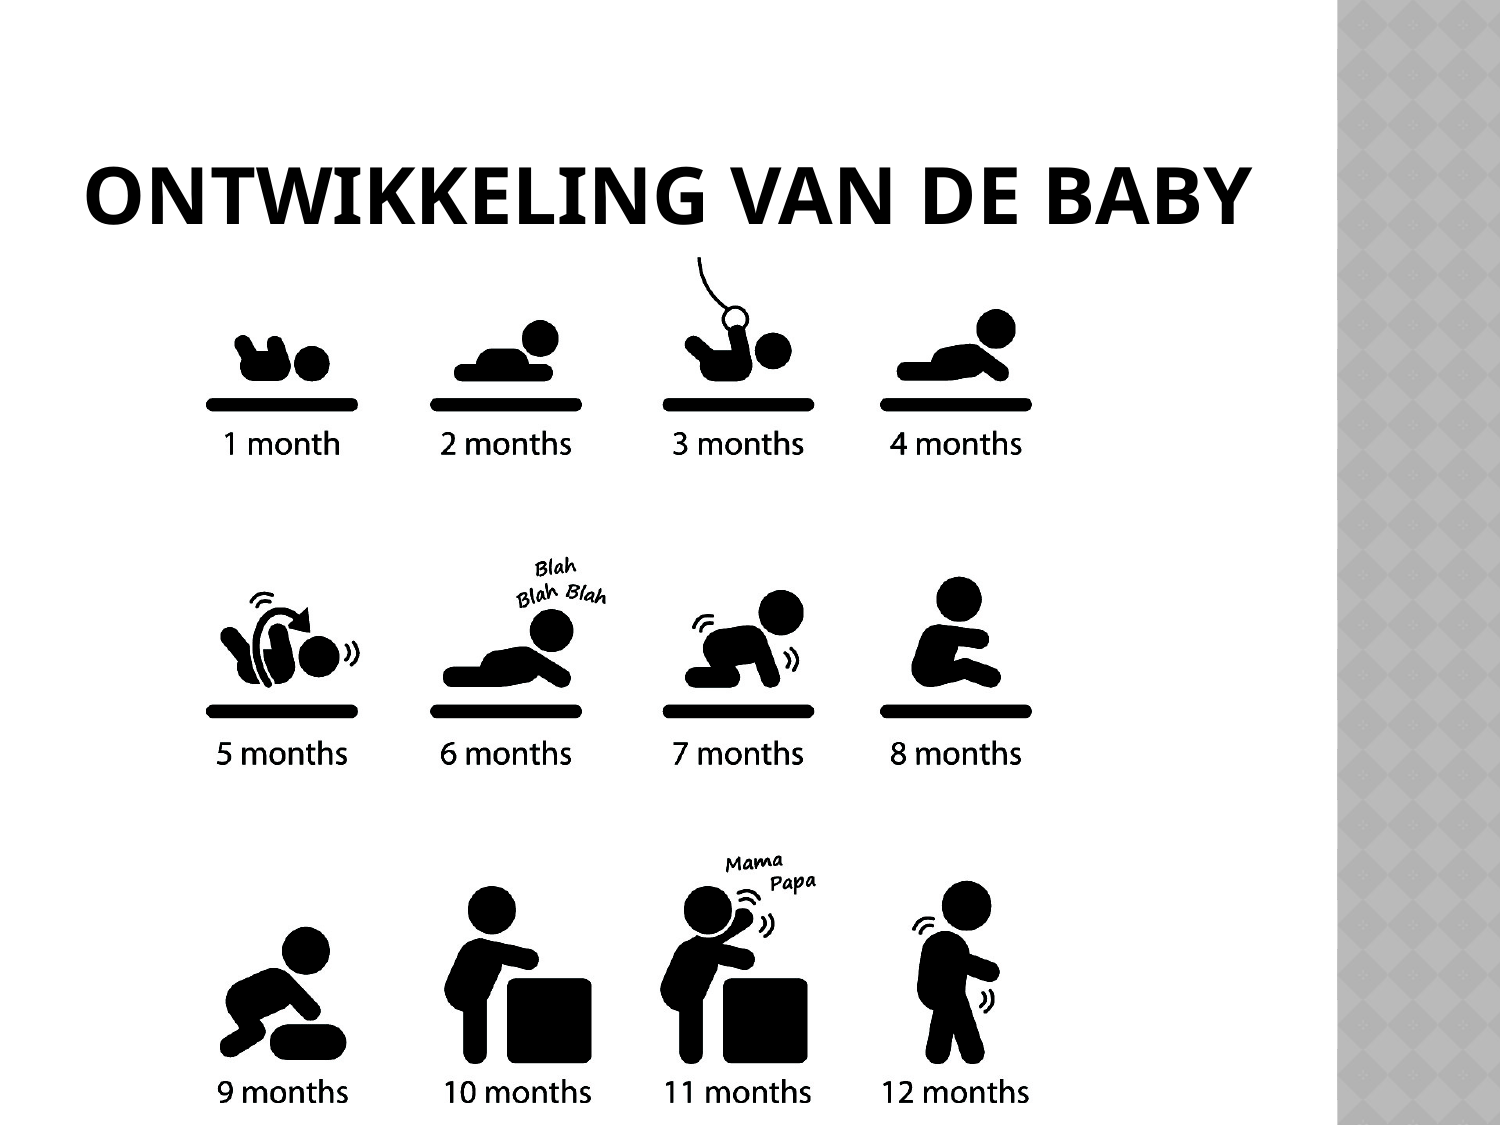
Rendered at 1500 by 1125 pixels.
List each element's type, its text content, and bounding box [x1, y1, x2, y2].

picture [206, 254, 1034, 1103]
title Ontwikkeling van de baby [75, 52, 1436, 240]
